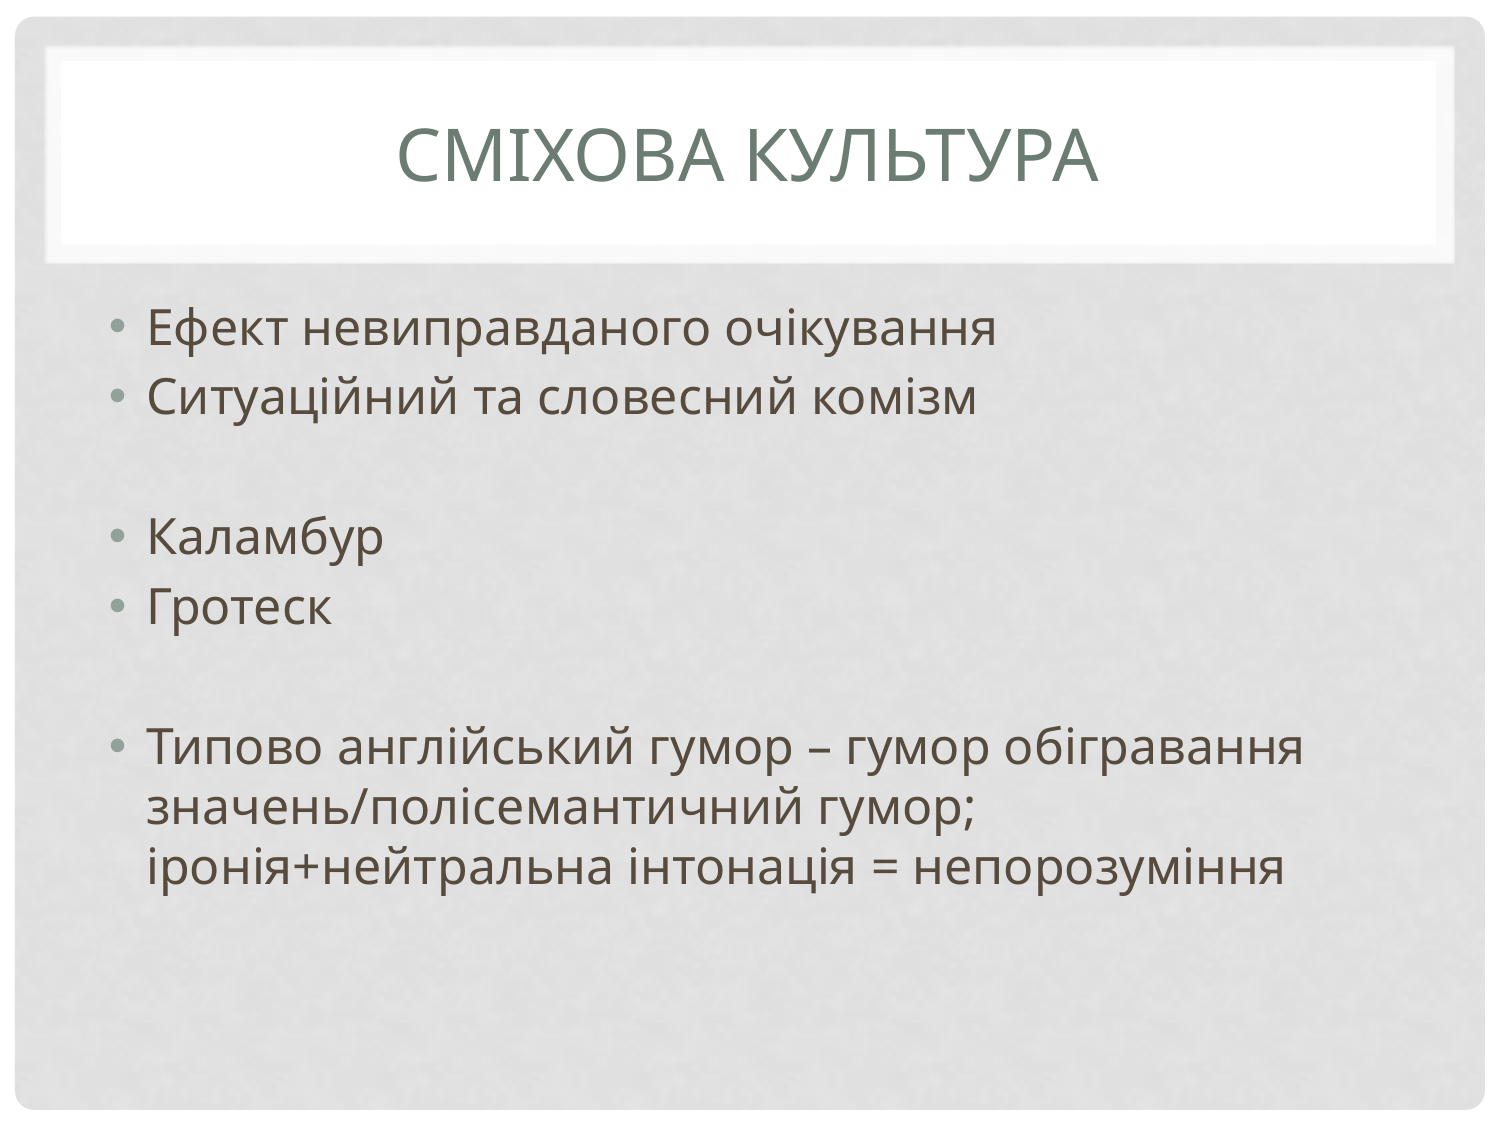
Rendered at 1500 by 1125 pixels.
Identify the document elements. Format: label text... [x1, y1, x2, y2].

list Ефект невиправданого очікування Ситуаційний та словесний комізм Каламбур Гротеск Типово англійський гумор – гумор обігравання значень/полісемантичний гумор; іронія+нейтральна інтонація = непорозуміння [75, 287, 1425, 1005]
title Сміхова культура [69, 66, 1425, 238]
